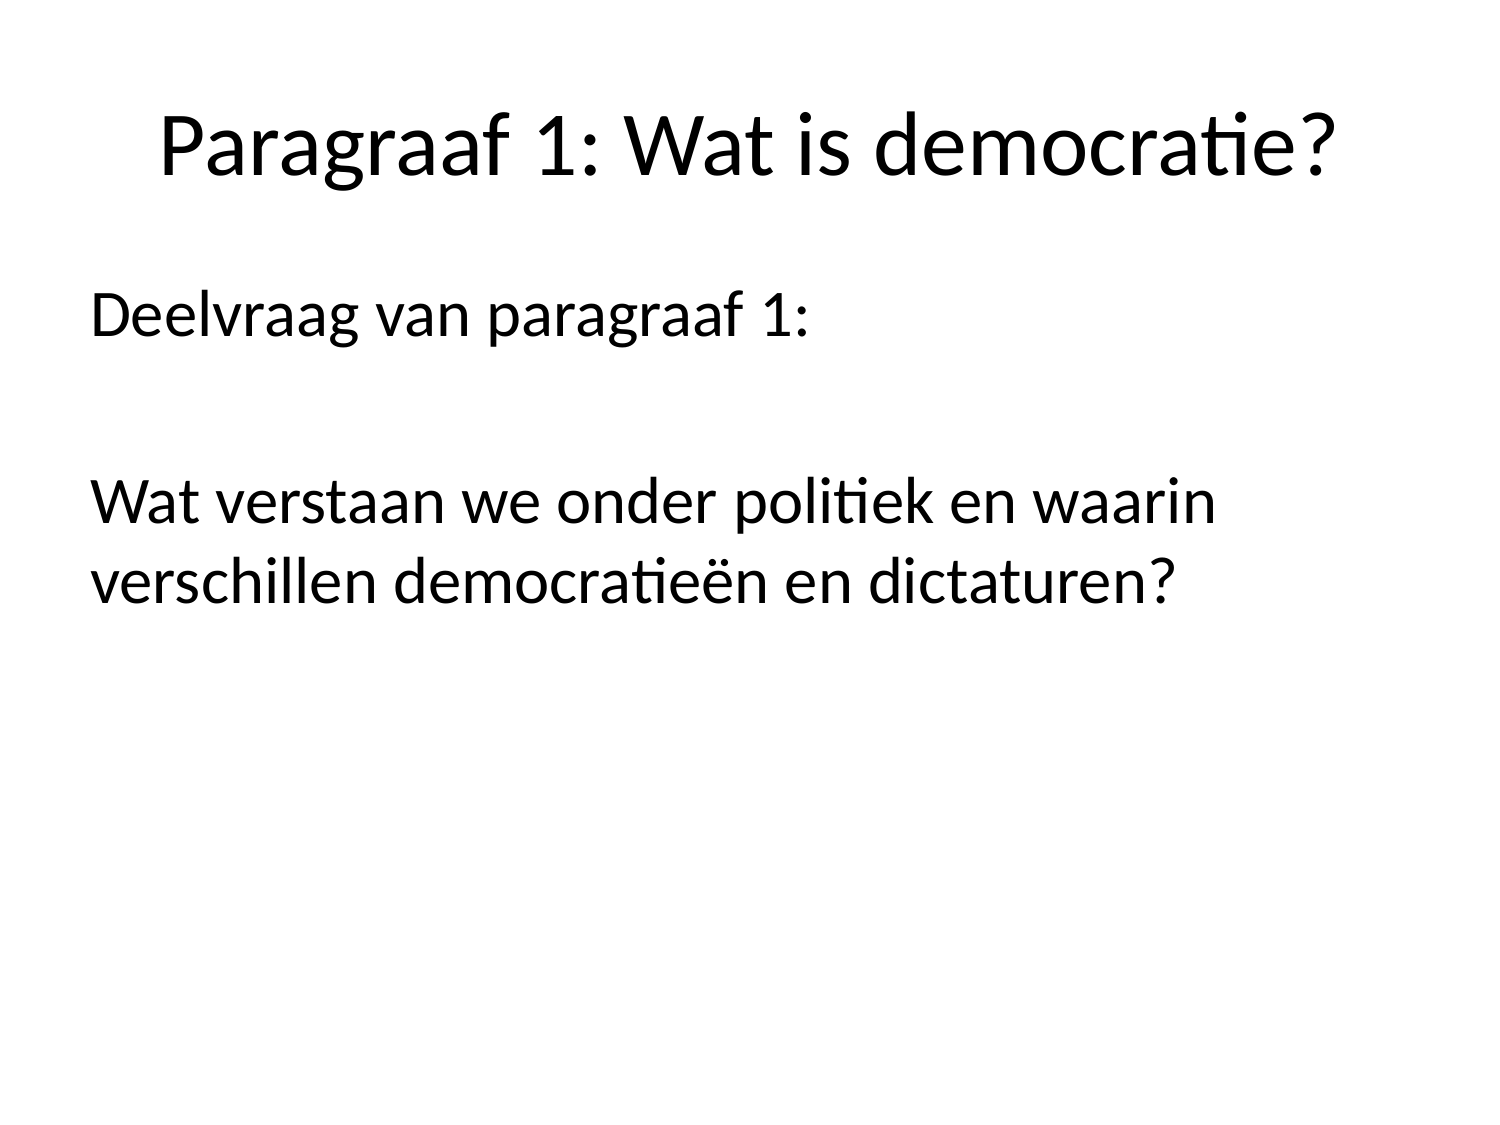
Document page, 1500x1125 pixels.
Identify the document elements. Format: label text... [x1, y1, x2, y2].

title Paragraaf 1: Wat is democratie? [75, 45, 1425, 233]
list Deelvraag van paragraaf 1: Wat verstaan we onder politiek en waarin verschillen democratieën en dictaturen? [75, 262, 1425, 1005]
